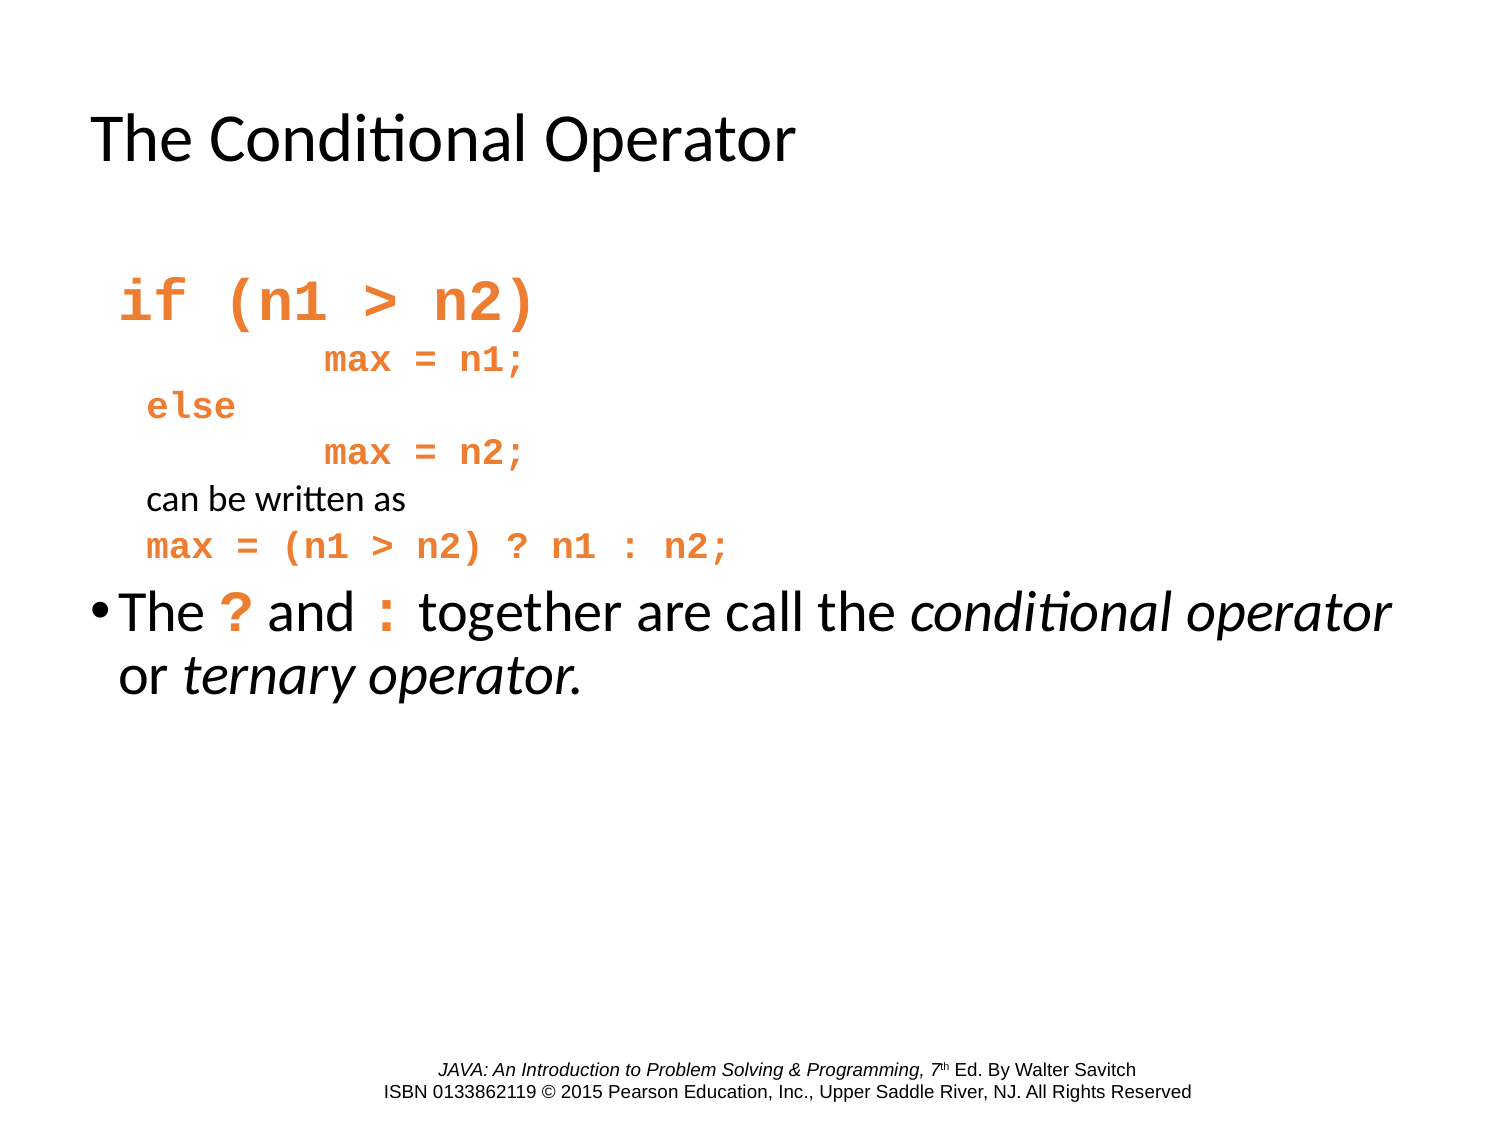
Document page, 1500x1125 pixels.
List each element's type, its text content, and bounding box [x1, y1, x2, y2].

list if (n1 > n2) max = n1; else max = n2; can be written as max = (n1 > n2) ? n1 : n2; The ? and : together are call the conditional operator or ternary operator. [75, 262, 1425, 923]
title The Conditional Operator [75, 76, 1425, 202]
